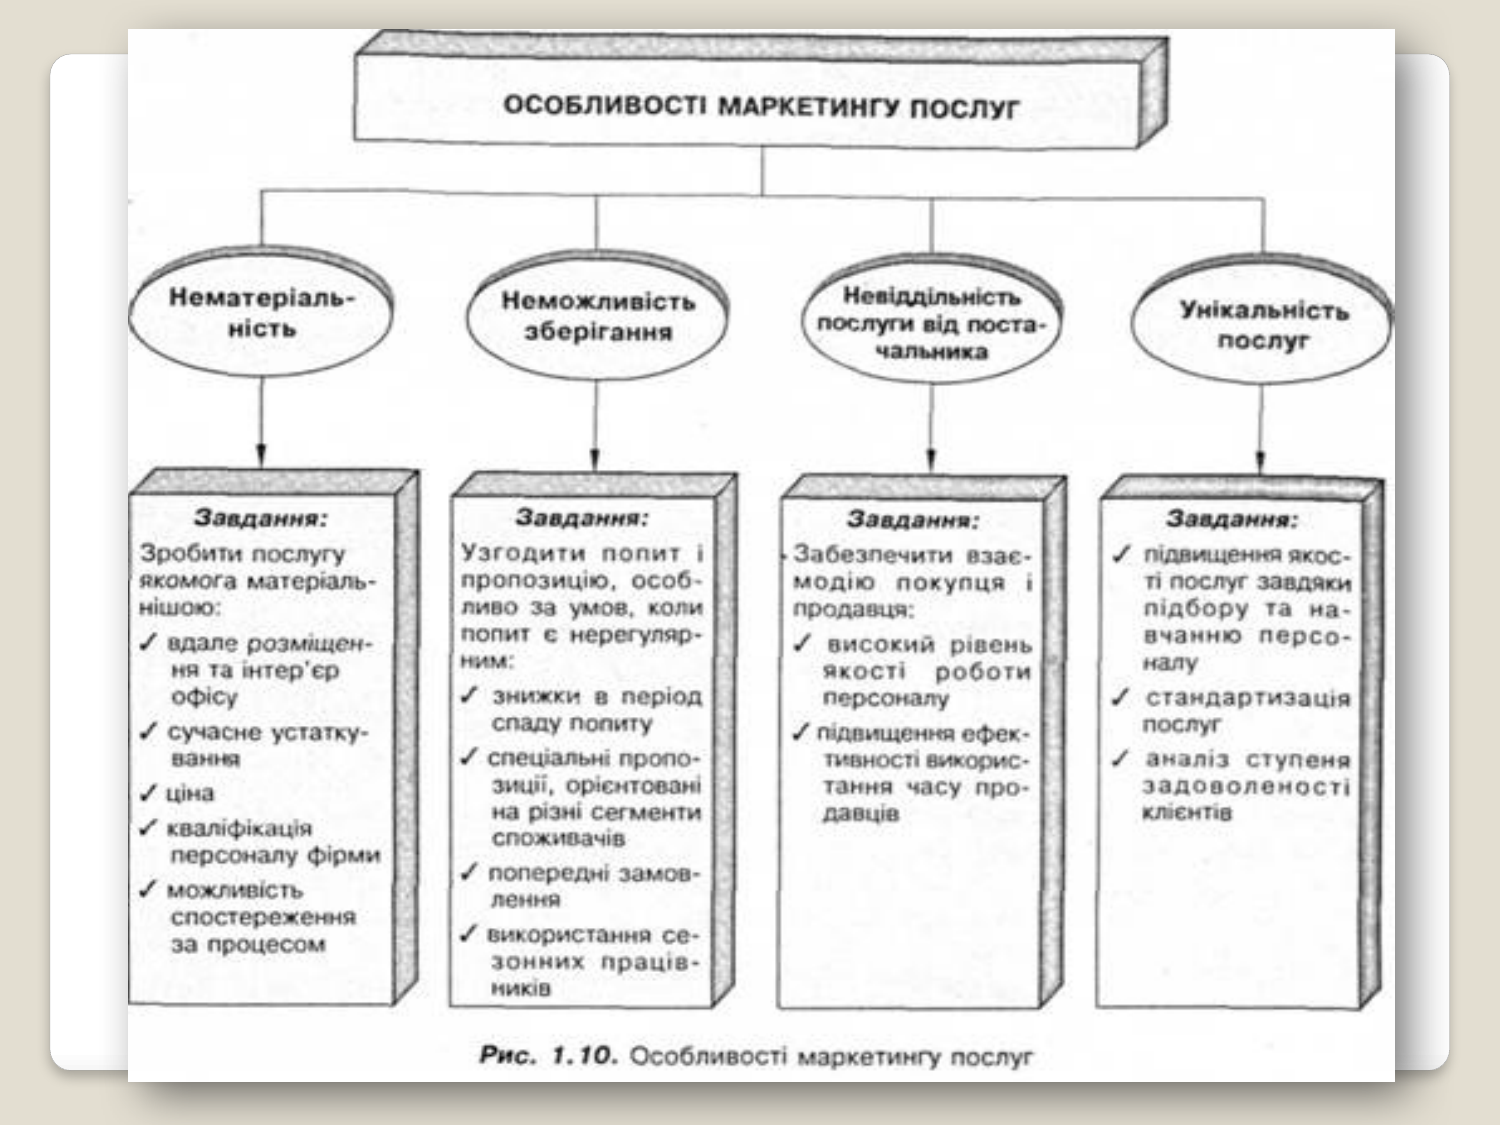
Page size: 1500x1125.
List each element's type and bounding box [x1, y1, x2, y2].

picture [128, 29, 1395, 1082]
